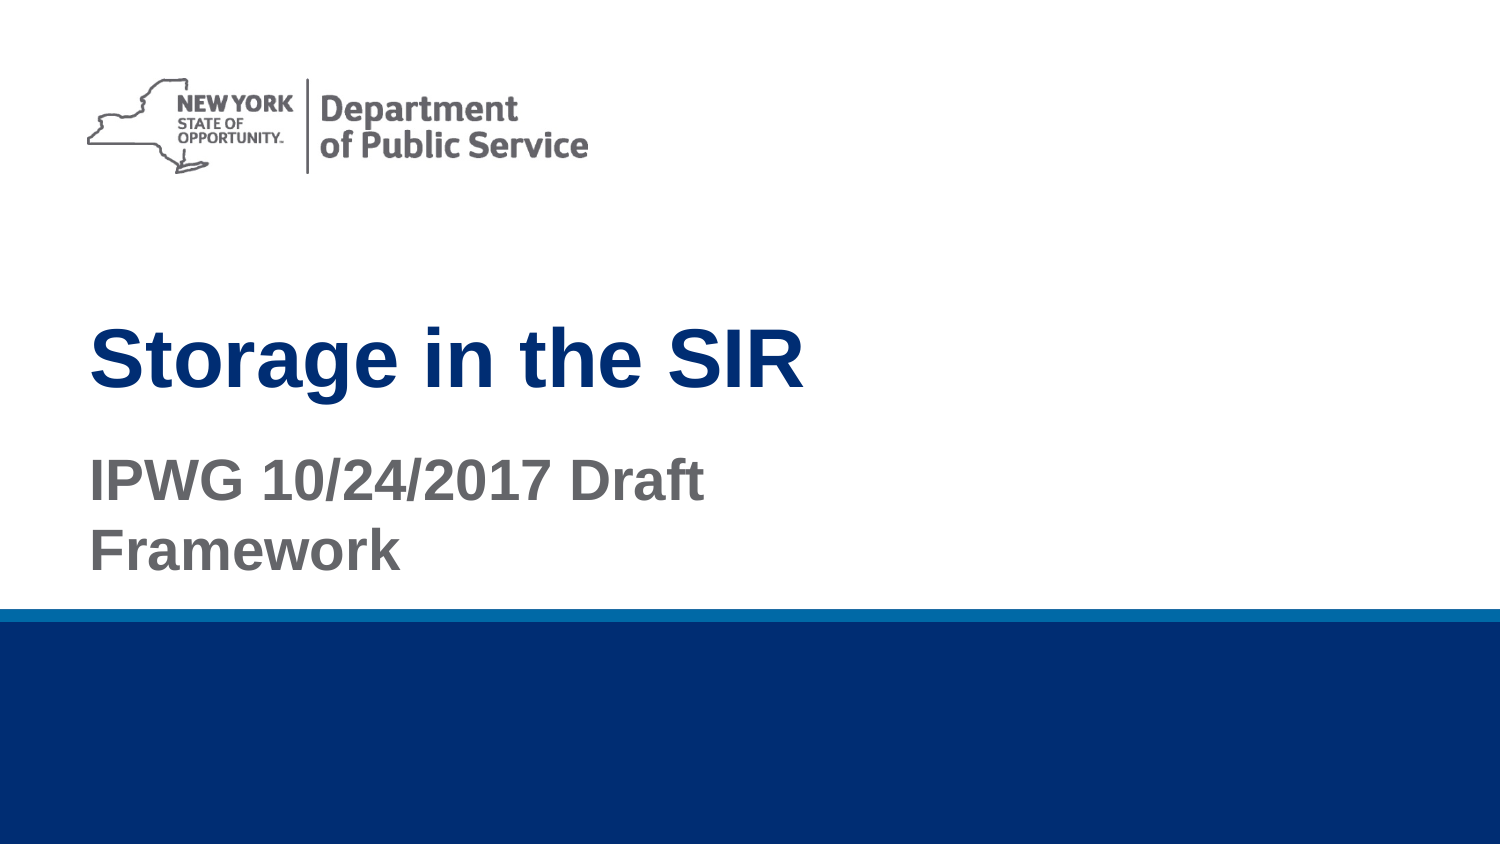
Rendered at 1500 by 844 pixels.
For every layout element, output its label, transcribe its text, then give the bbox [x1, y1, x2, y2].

picture [87, 78, 588, 174]
text_box IPWG 10/24/2017 Draft Framework [74, 434, 1025, 589]
text_box Storage in the SIR [74, 296, 1338, 412]
